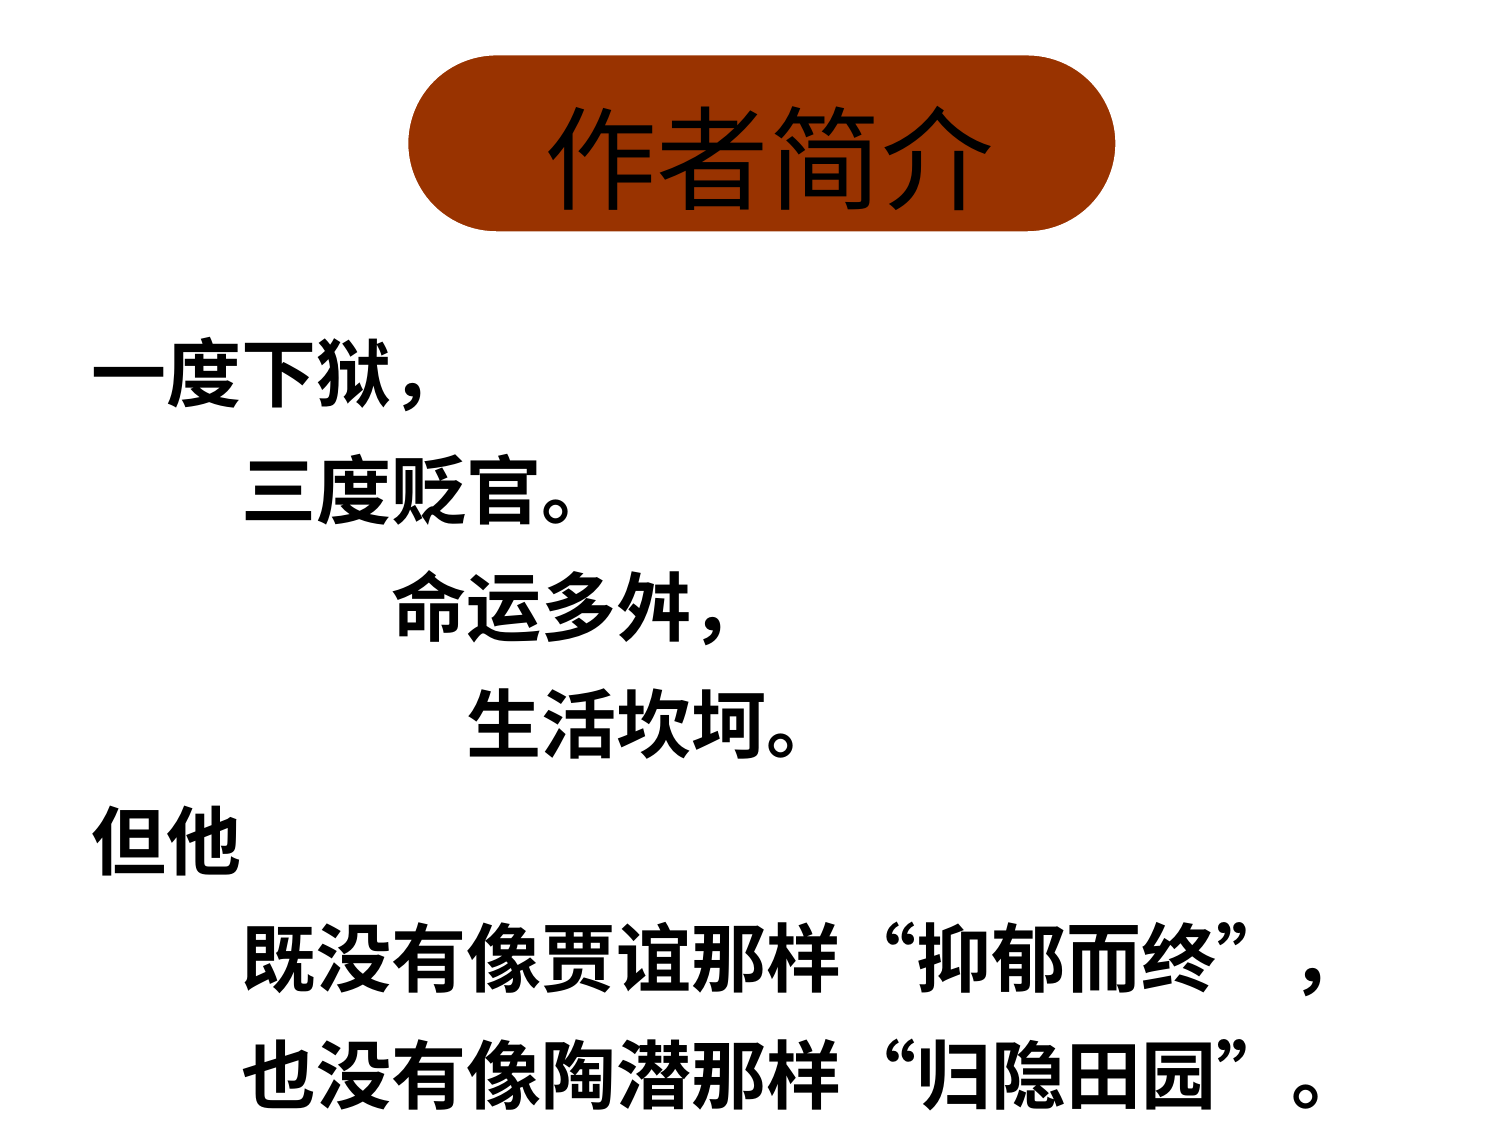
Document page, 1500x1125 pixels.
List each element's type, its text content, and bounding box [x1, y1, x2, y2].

text_box 作者简介 [529, 81, 1199, 232]
text_box 一度下狱， 三度贬官。 命运多舛， 生活坎坷。 但他 既没有像贾谊那样“抑郁而终”， 也没有像陶潜那样“归隐田园”。 [76, 292, 1424, 1125]
text_box [407, 54, 1091, 233]
